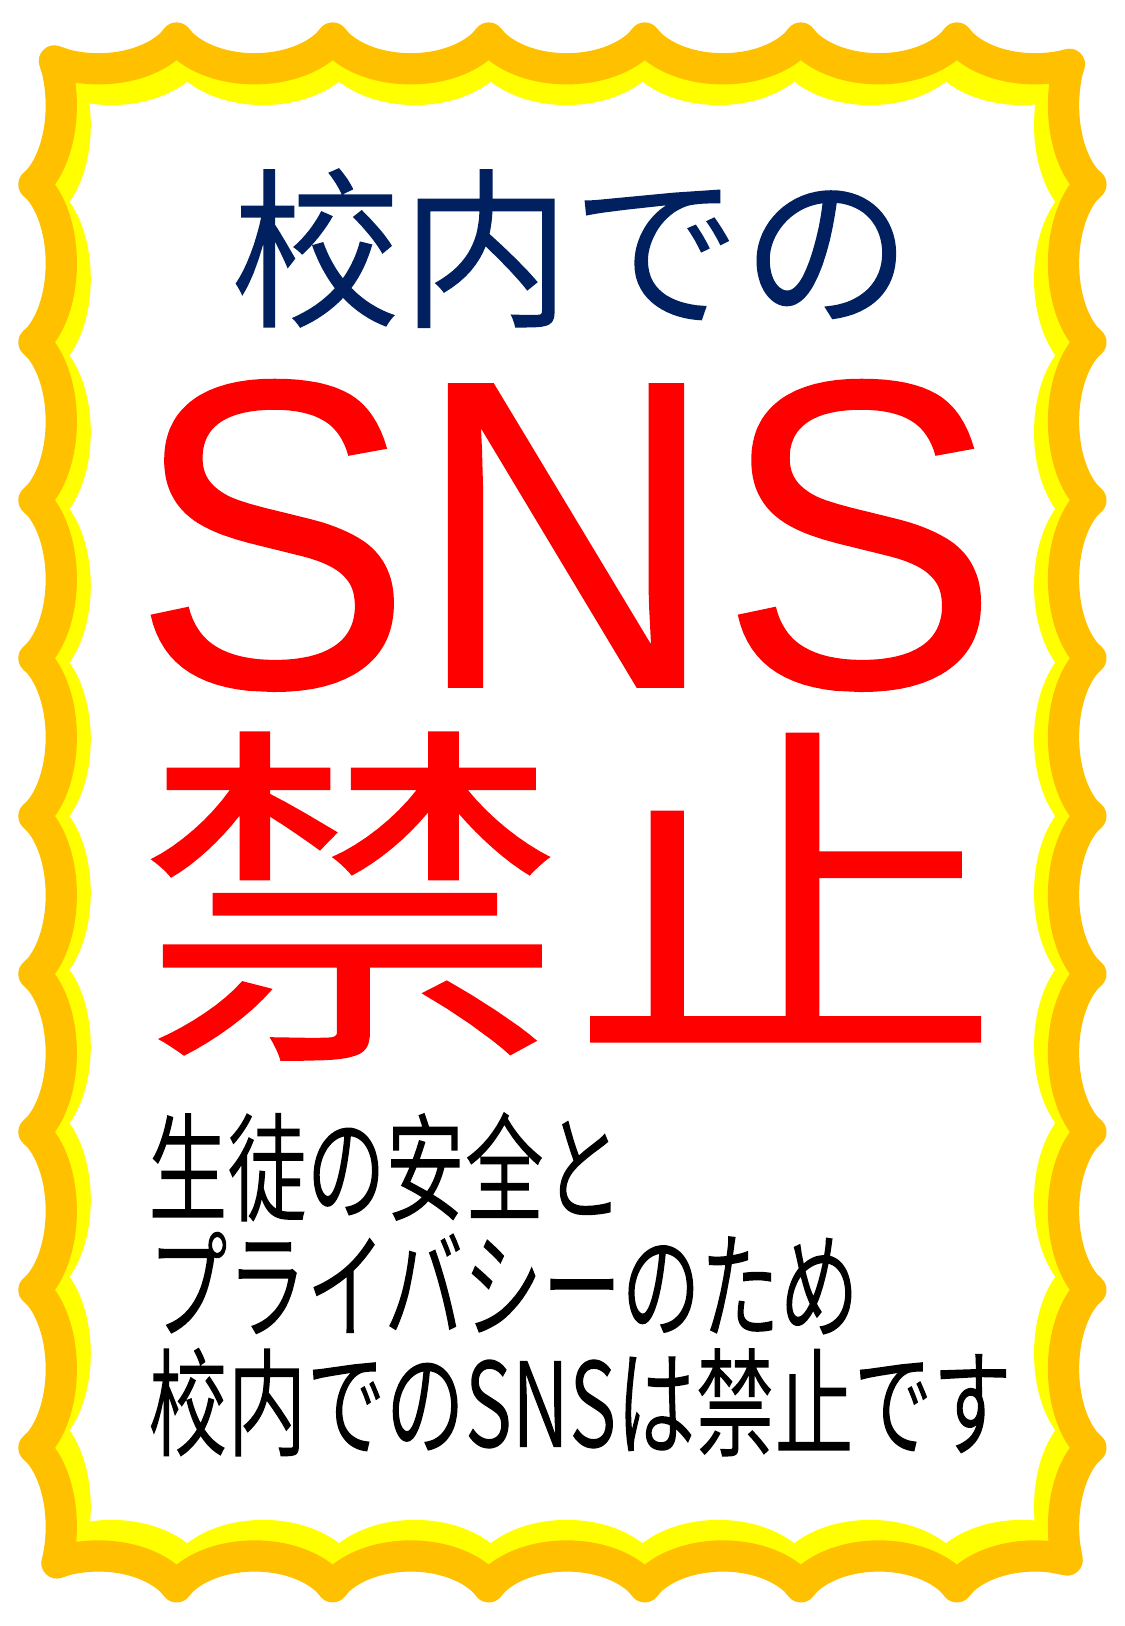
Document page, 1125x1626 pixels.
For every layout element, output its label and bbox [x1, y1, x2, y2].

text_box [150, 167, 982, 1062]
text_box [33, 37, 1092, 1588]
